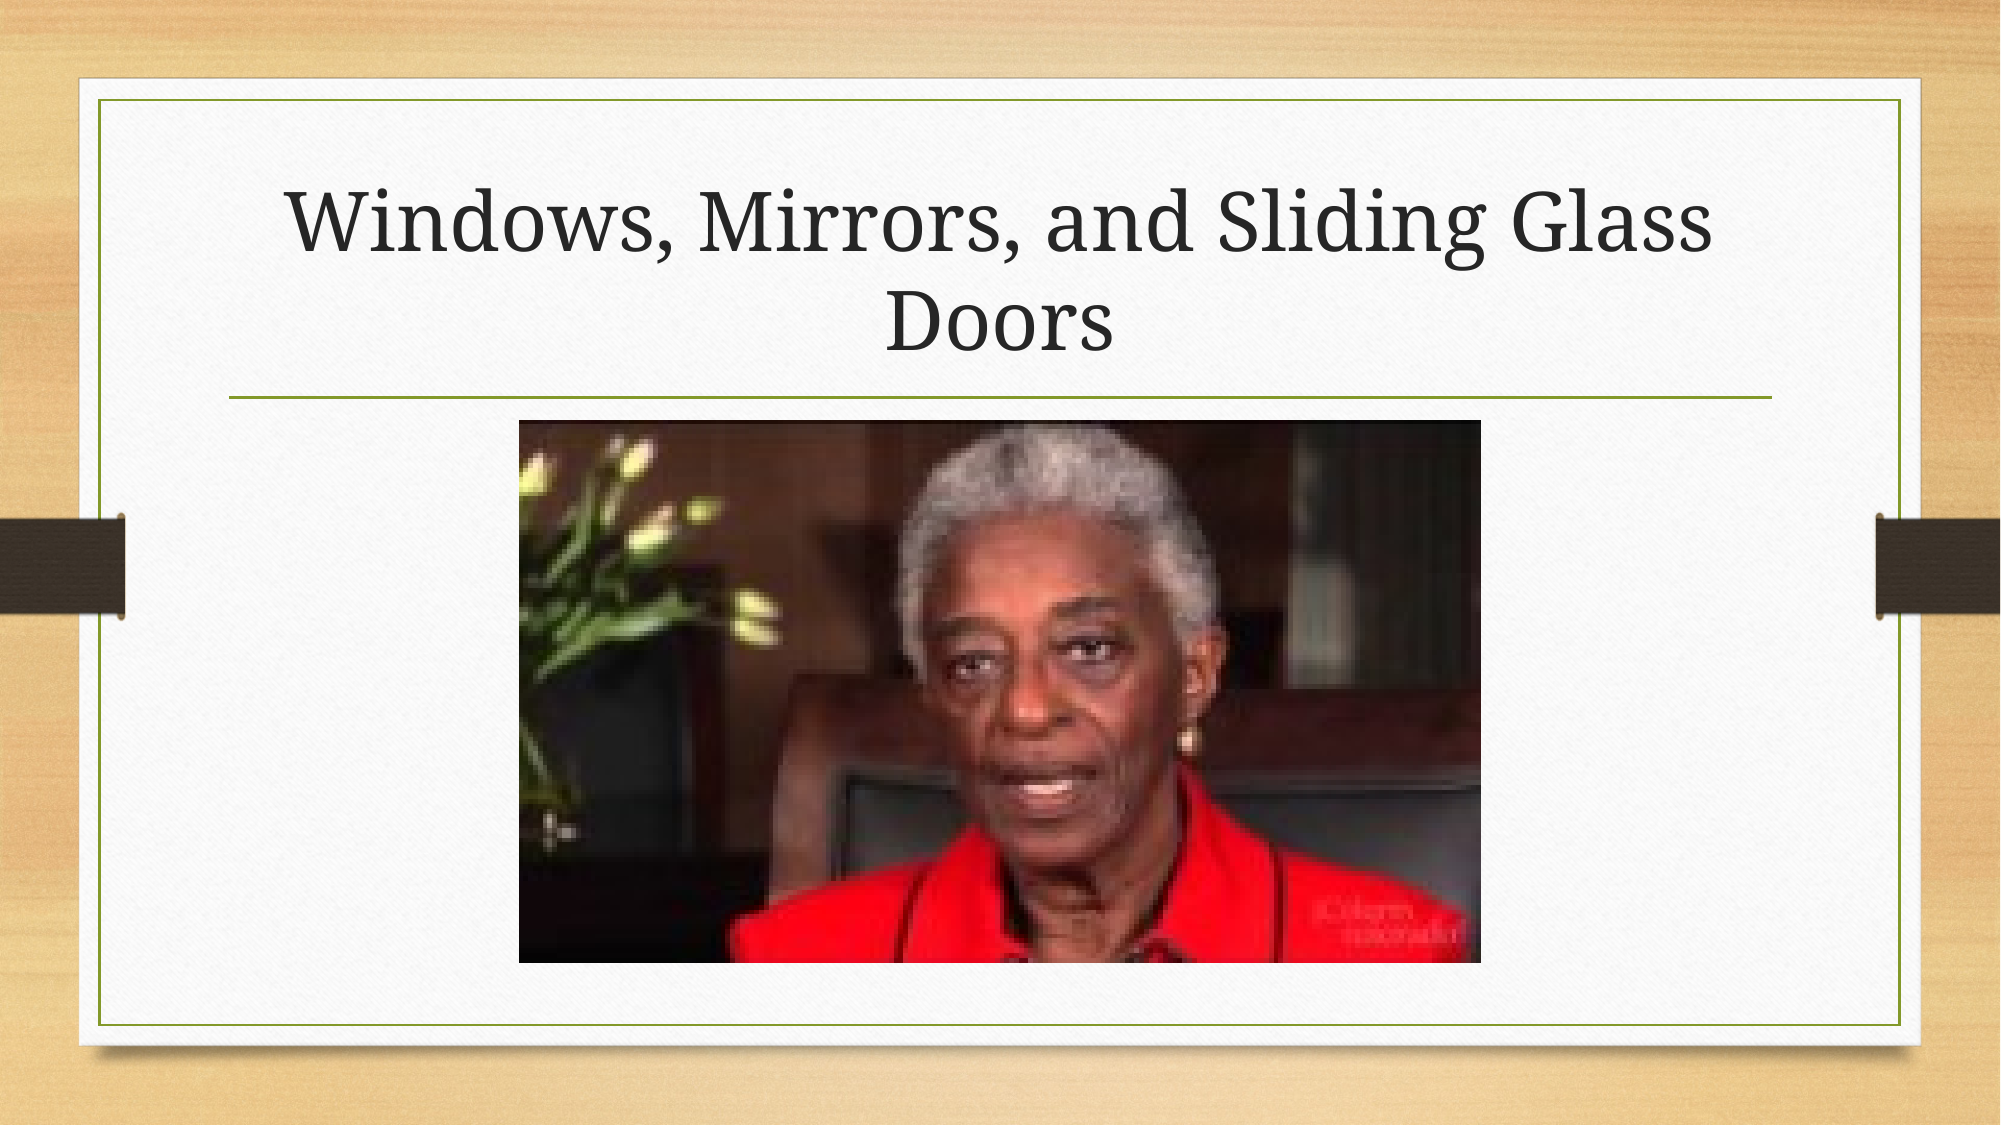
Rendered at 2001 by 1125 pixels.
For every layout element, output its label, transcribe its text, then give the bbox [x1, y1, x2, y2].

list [518, 419, 1482, 964]
title Windows, Mirrors, and Sliding Glass Doors [212, 161, 1788, 375]
picture [0, 0, 2001, 1125]
